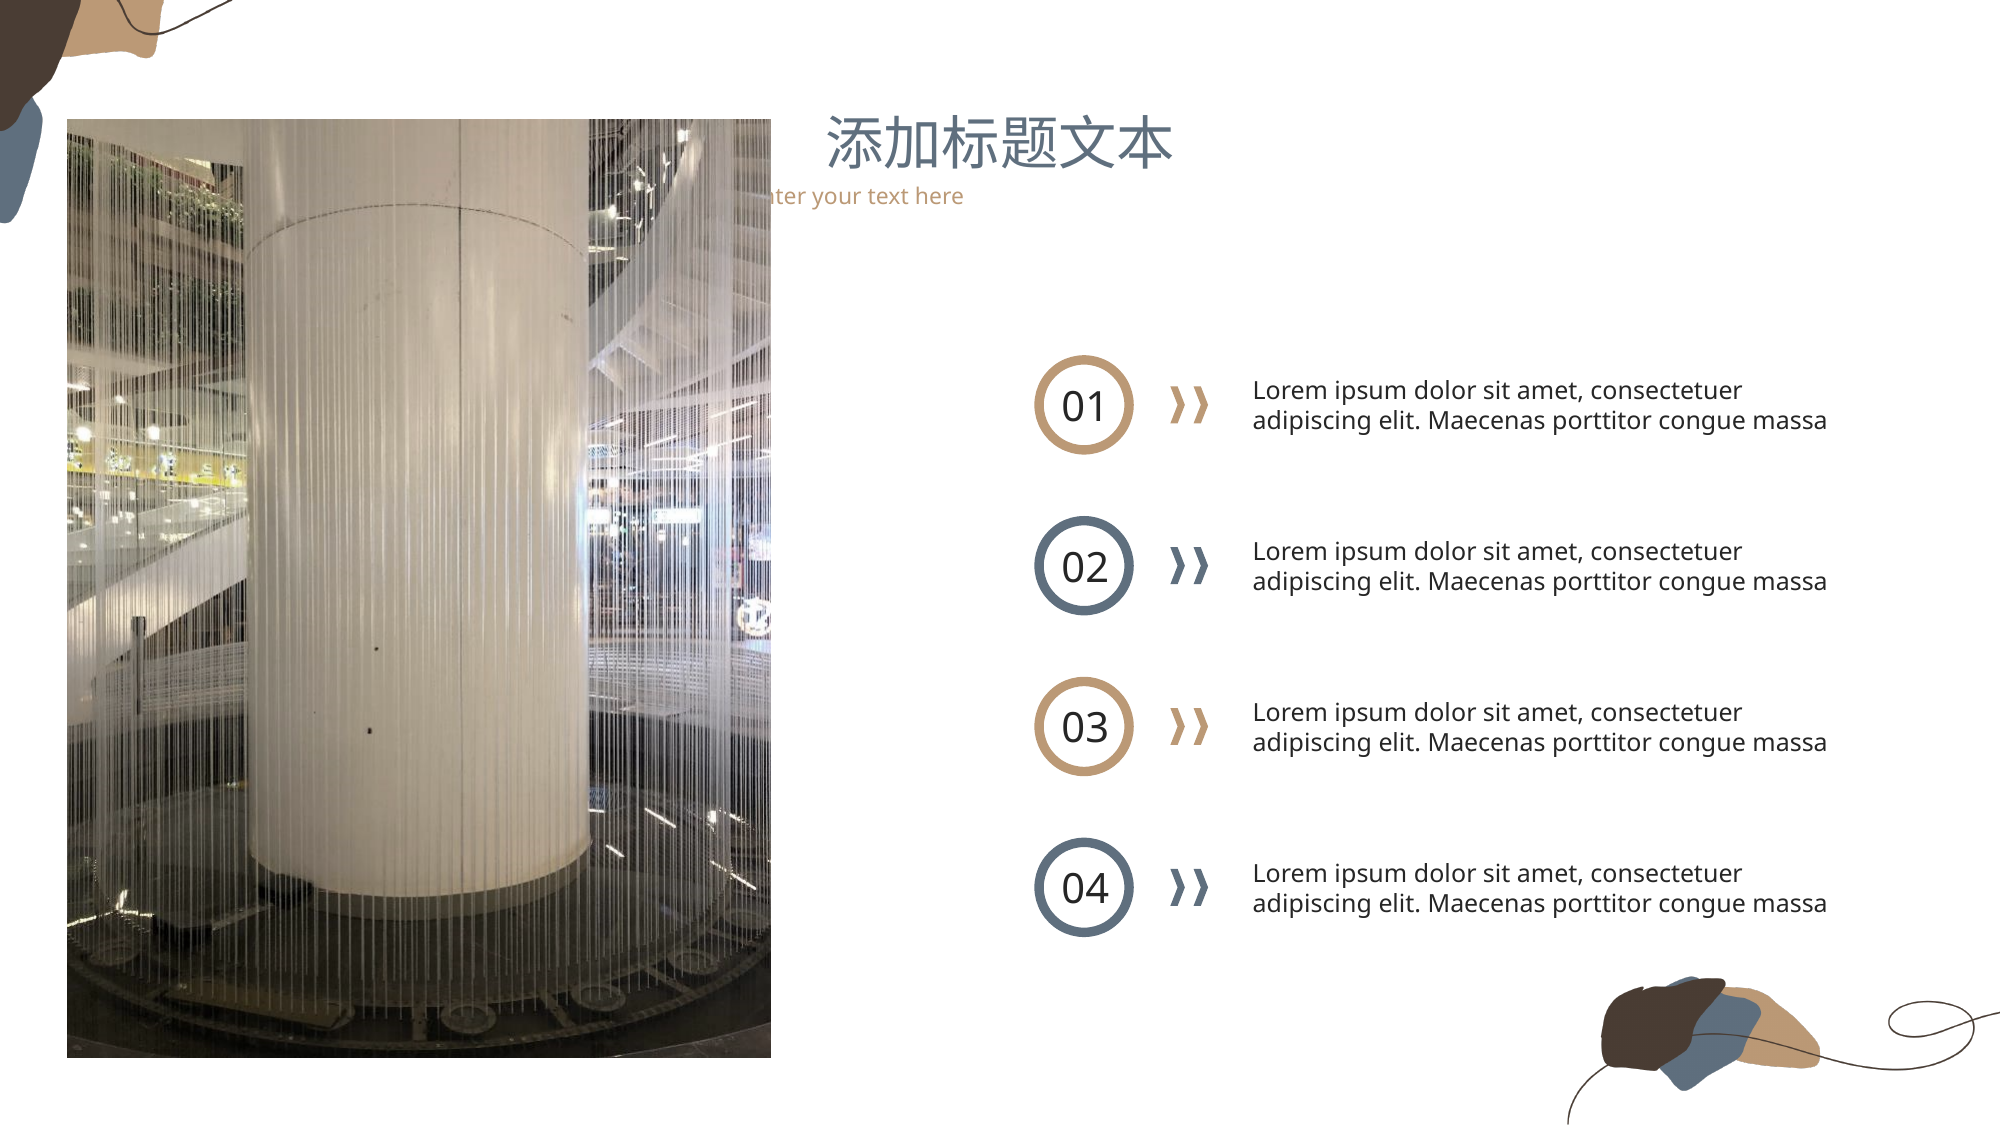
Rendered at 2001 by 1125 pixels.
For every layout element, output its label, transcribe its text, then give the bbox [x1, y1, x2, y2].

text_box Lorem ipsum dolor sit amet, consectetuer adipiscing elit. Maecenas porttitor congue massa [1237, 689, 1851, 764]
text_box [1051, 920, 1117, 934]
text_box [1051, 598, 1117, 612]
text_box 02 [1046, 532, 1125, 598]
text_box [1125, 866, 1131, 909]
text_box [1038, 379, 1046, 431]
text_box [1168, 385, 1186, 425]
text_box [1125, 383, 1131, 426]
text_box [1168, 546, 1186, 586]
text_box 04 [1046, 854, 1125, 920]
picture [1567, 976, 2000, 1125]
text_box [1038, 700, 1046, 753]
text_box Lorem ipsum dolor sit amet, consectetuer adipiscing elit. Maecenas porttitor congue massa [1237, 528, 1851, 604]
text_box [1038, 861, 1046, 914]
text_box [1051, 358, 1117, 372]
text_box [1168, 867, 1186, 907]
text_box [1052, 680, 1116, 693]
text_box [1192, 546, 1210, 586]
text_box [1192, 385, 1210, 425]
text_box [1125, 544, 1131, 587]
text_box 03 [1046, 693, 1125, 759]
text_box Enter your text here [771, 174, 1266, 217]
text_box [1192, 706, 1210, 747]
text_box [1052, 519, 1116, 532]
text_box [1038, 539, 1046, 592]
text_box Lorem ipsum dolor sit amet, consectetuer adipiscing elit. Maecenas porttitor congue massa [1237, 850, 1851, 925]
text_box [1051, 437, 1118, 451]
text_box 添加标题文本 [810, 98, 1190, 174]
text_box [1051, 759, 1117, 773]
text_box [1125, 705, 1131, 748]
text_box 01 [1046, 372, 1125, 437]
text_box [1168, 706, 1186, 747]
text_box Lorem ipsum dolor sit amet, consectetuer adipiscing elit. Maecenas porttitor congue massa [1237, 367, 1851, 443]
text_box [1192, 867, 1210, 907]
text_box [1052, 841, 1116, 854]
picture [0, 0, 771, 1058]
